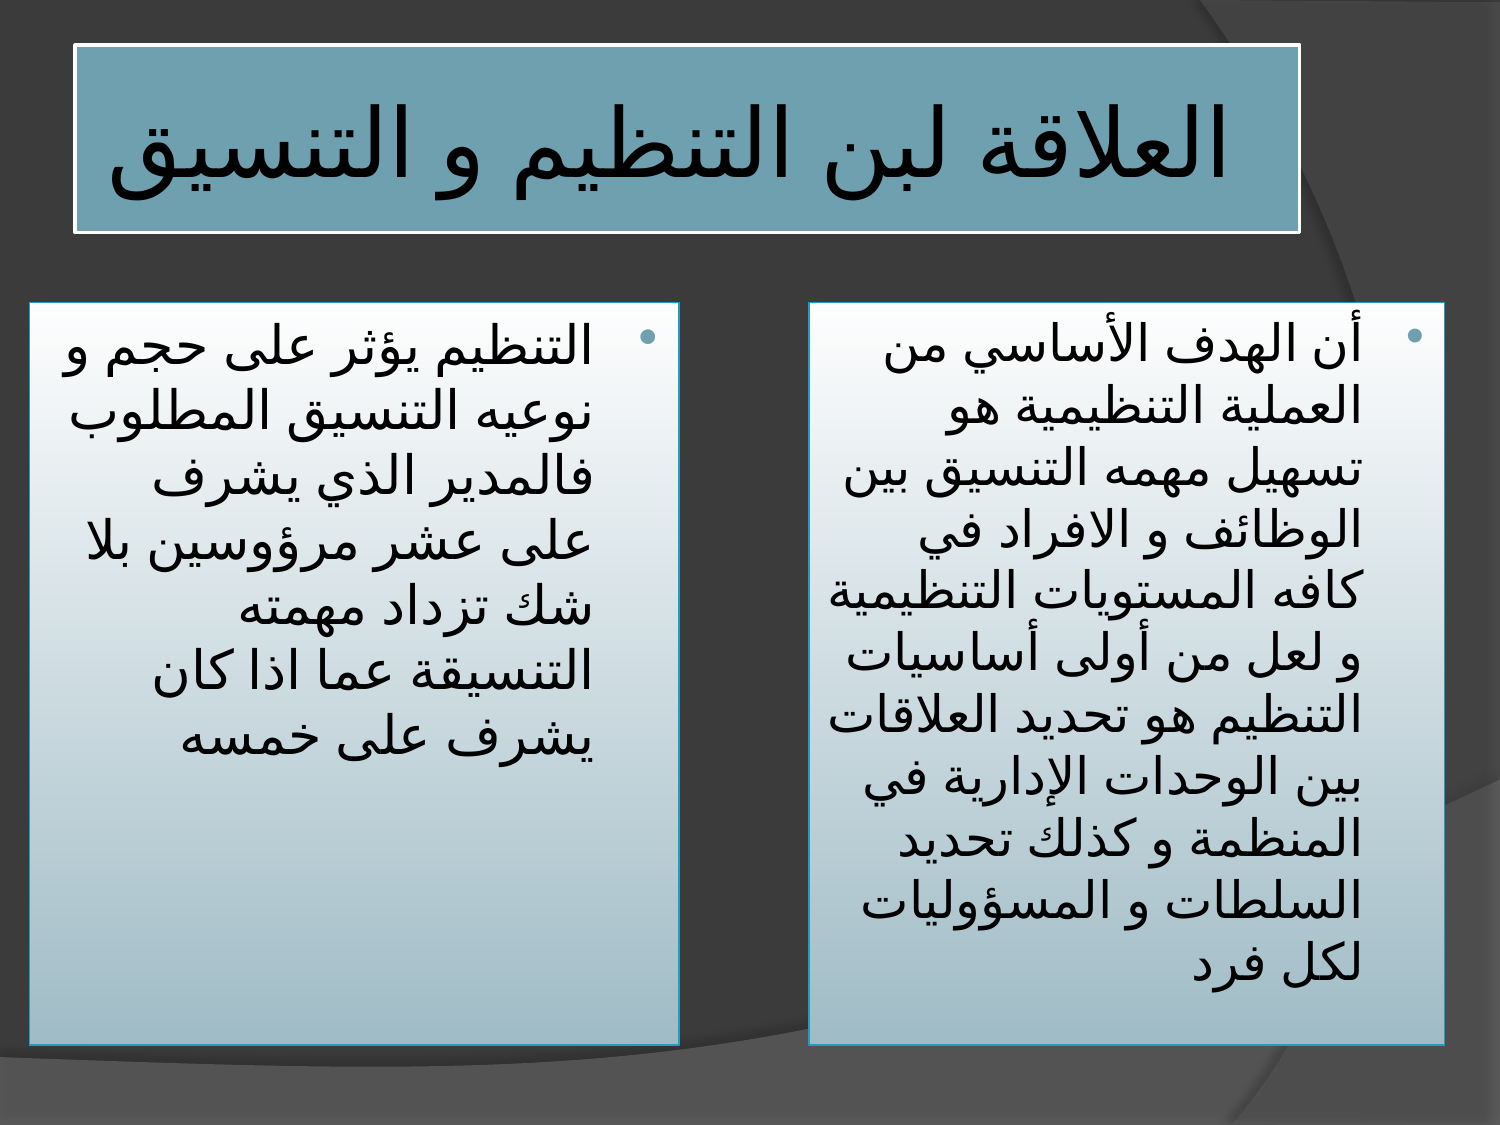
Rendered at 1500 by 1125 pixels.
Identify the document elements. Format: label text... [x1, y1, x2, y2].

list أن الهدف الأساسي من العملية التنظيمية هو تسهيل مهمه التنسيق بين الوظائف و الافراد في كافه المستويات التنظيمية و لعل من أولى أساسيات التنظيم هو تحديد العلاقات بين الوحدات الإدارية في المنظمة و كذلك تحديد السلطات و المسؤوليات لكل فرد [808, 302, 1445, 1046]
title العلاقة لبن التنظيم و التنسيق [73, 43, 1301, 234]
list التنظيم يؤثر على حجم و نوعيه التنسيق المطلوب فالمدير الذي يشرف على عشر مرؤوسين بلا شك تزداد مهمته التنسيقة عما اذا كان يشرف على خمسه [29, 302, 680, 1046]
